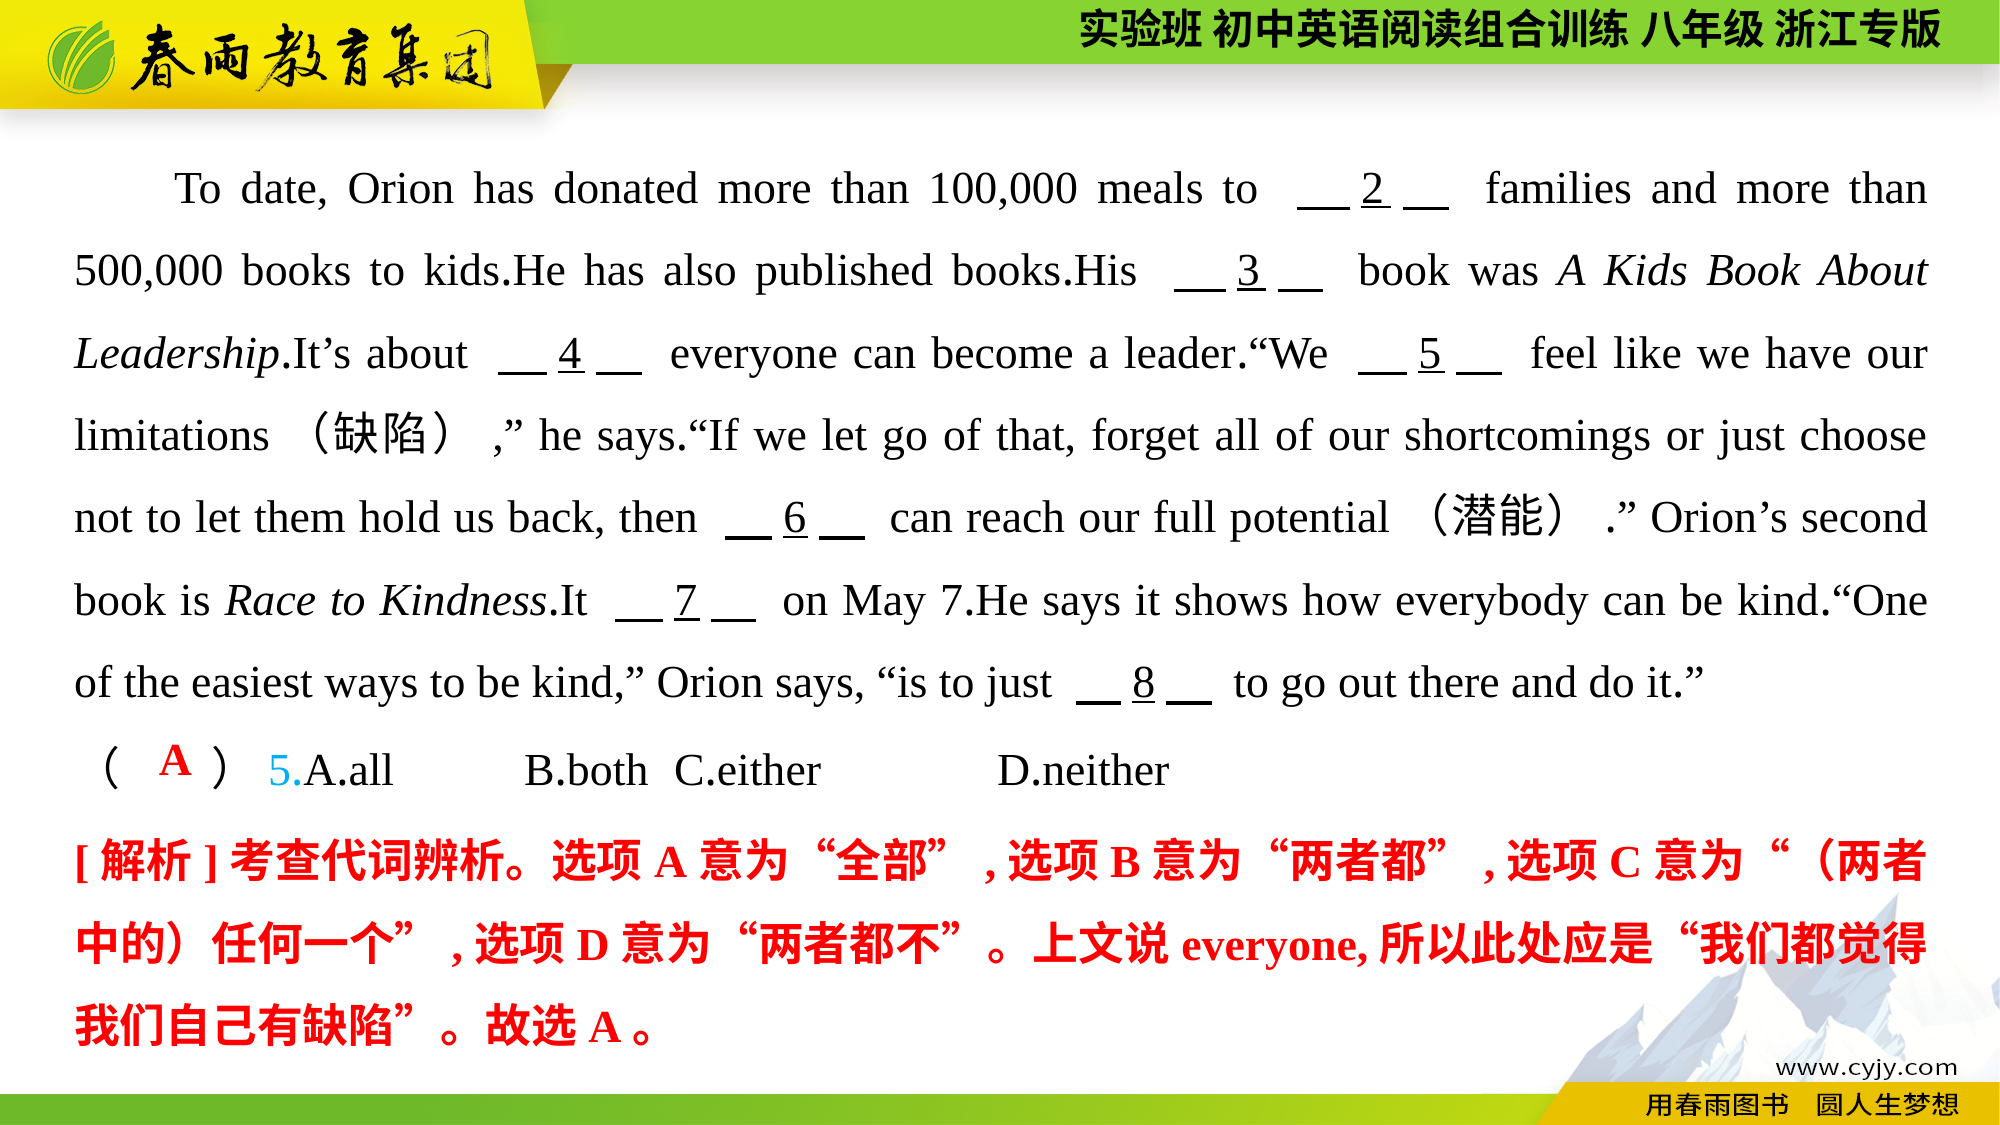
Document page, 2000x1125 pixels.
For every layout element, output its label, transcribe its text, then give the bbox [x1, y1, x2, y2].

picture [0, 0, 2000, 1125]
text_box A [144, 722, 207, 792]
text_box （ ）5.A.all B.both C.either D.neither [59, 711, 1944, 802]
text_box [解析]考查代词辨析。选项A意为“全部”,选项B意为“两者都”,选项C意为“（两者中的）任何一个”,选项D意为“两者都不”。上文说everyone,所以此处应是“我们都觉得我们自己有缺陷”。故选A。 [59, 802, 1944, 1060]
list To date, Orion has donated more than 100,000 meals to 2 families and more than 500,000 books to kids.He has also published books.His 3 book was A Kids Book About Leadership.It’s about 4 everyone can become a leader.“We 5 feel like we have our limitations（缺陷）,” he says.“If we let go of that, forget all of our shortcomings or just choose not to let them hold us back, then 6 can reach our full potential（潜能）.” Orion’s second book is Race to Kindness.It 7 on May 7.He says it shows how everybody can be kind.“One of the easiest ways to be kind,” Orion says, “is to just 8 to go out there and do it.” [59, 122, 1944, 711]
